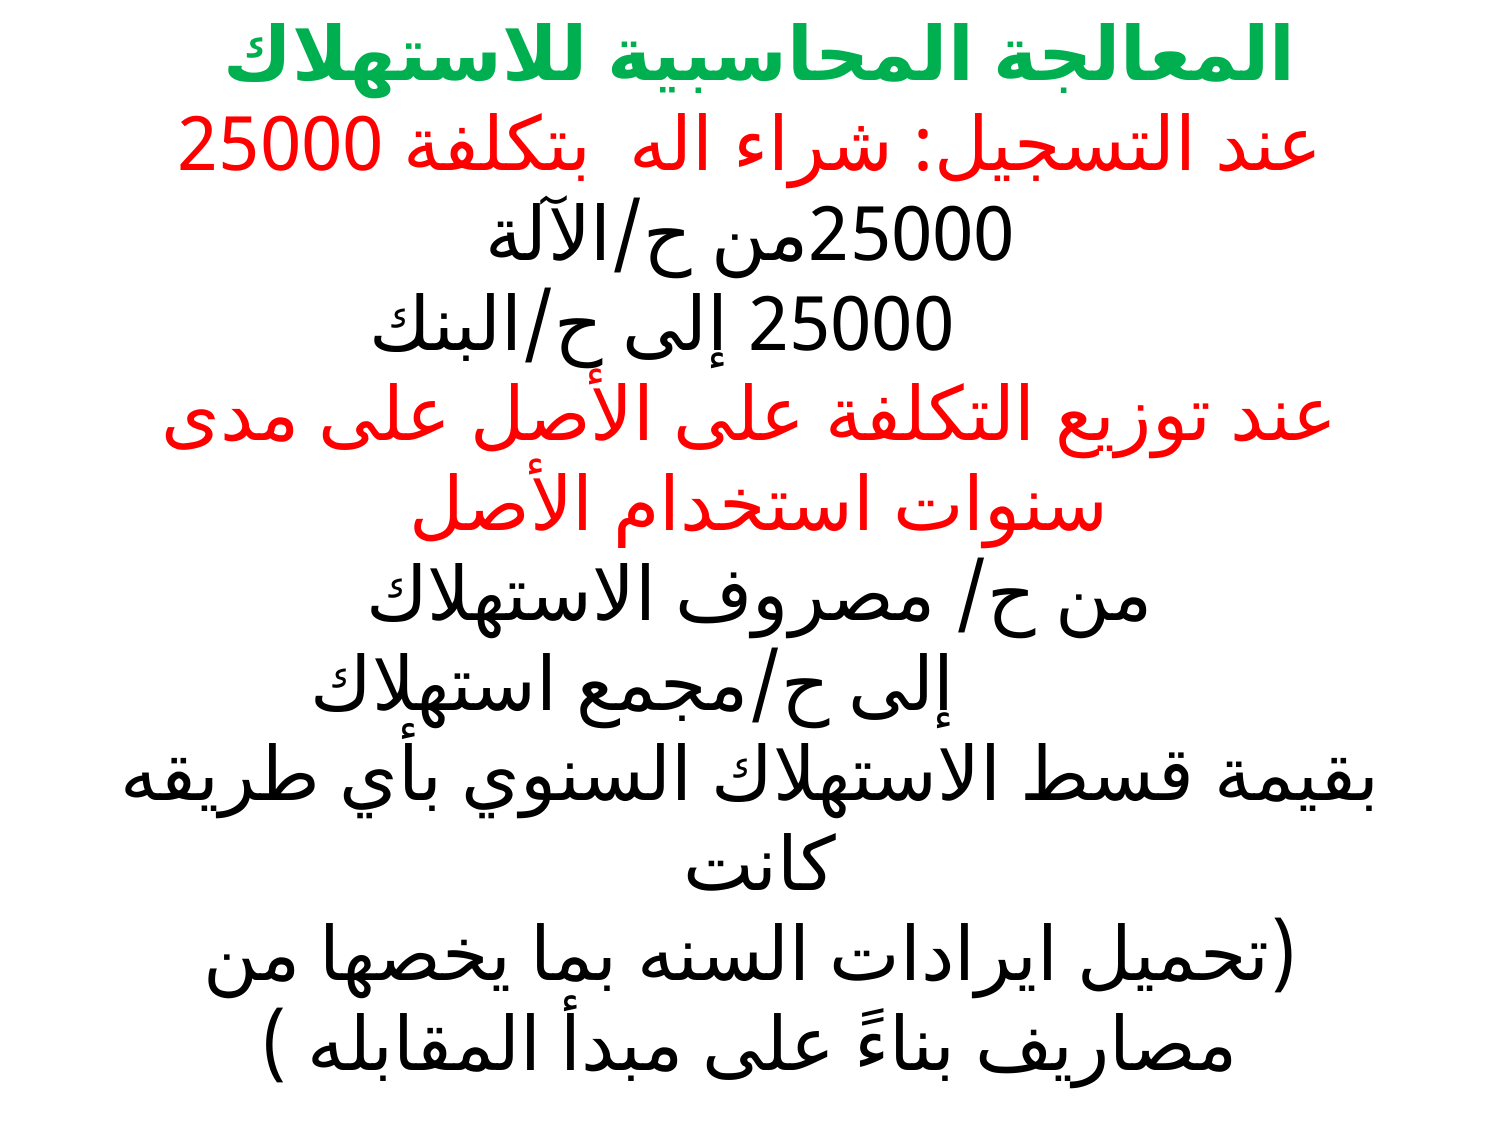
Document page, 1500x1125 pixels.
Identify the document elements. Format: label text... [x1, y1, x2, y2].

title المعالجة المحاسبية للاستهلاك عند التسجيل: شراء اله بتكلفة 25000 25000من ح/الآلة 25000 إلى ح/البنك عند توزيع التكلفة على الأصل على مدى سنوات استخدام الأصل من ح/ مصروف الاستهلاك إلى ح/مجمع استهلاك بقيمة قسط الاستهلاك السنوي بأي طريقه كانت (تحميل ايرادات السنه بما يخصها من مصاريف بناءً على مبدأ المقابله ) [75, 45, 1425, 1047]
